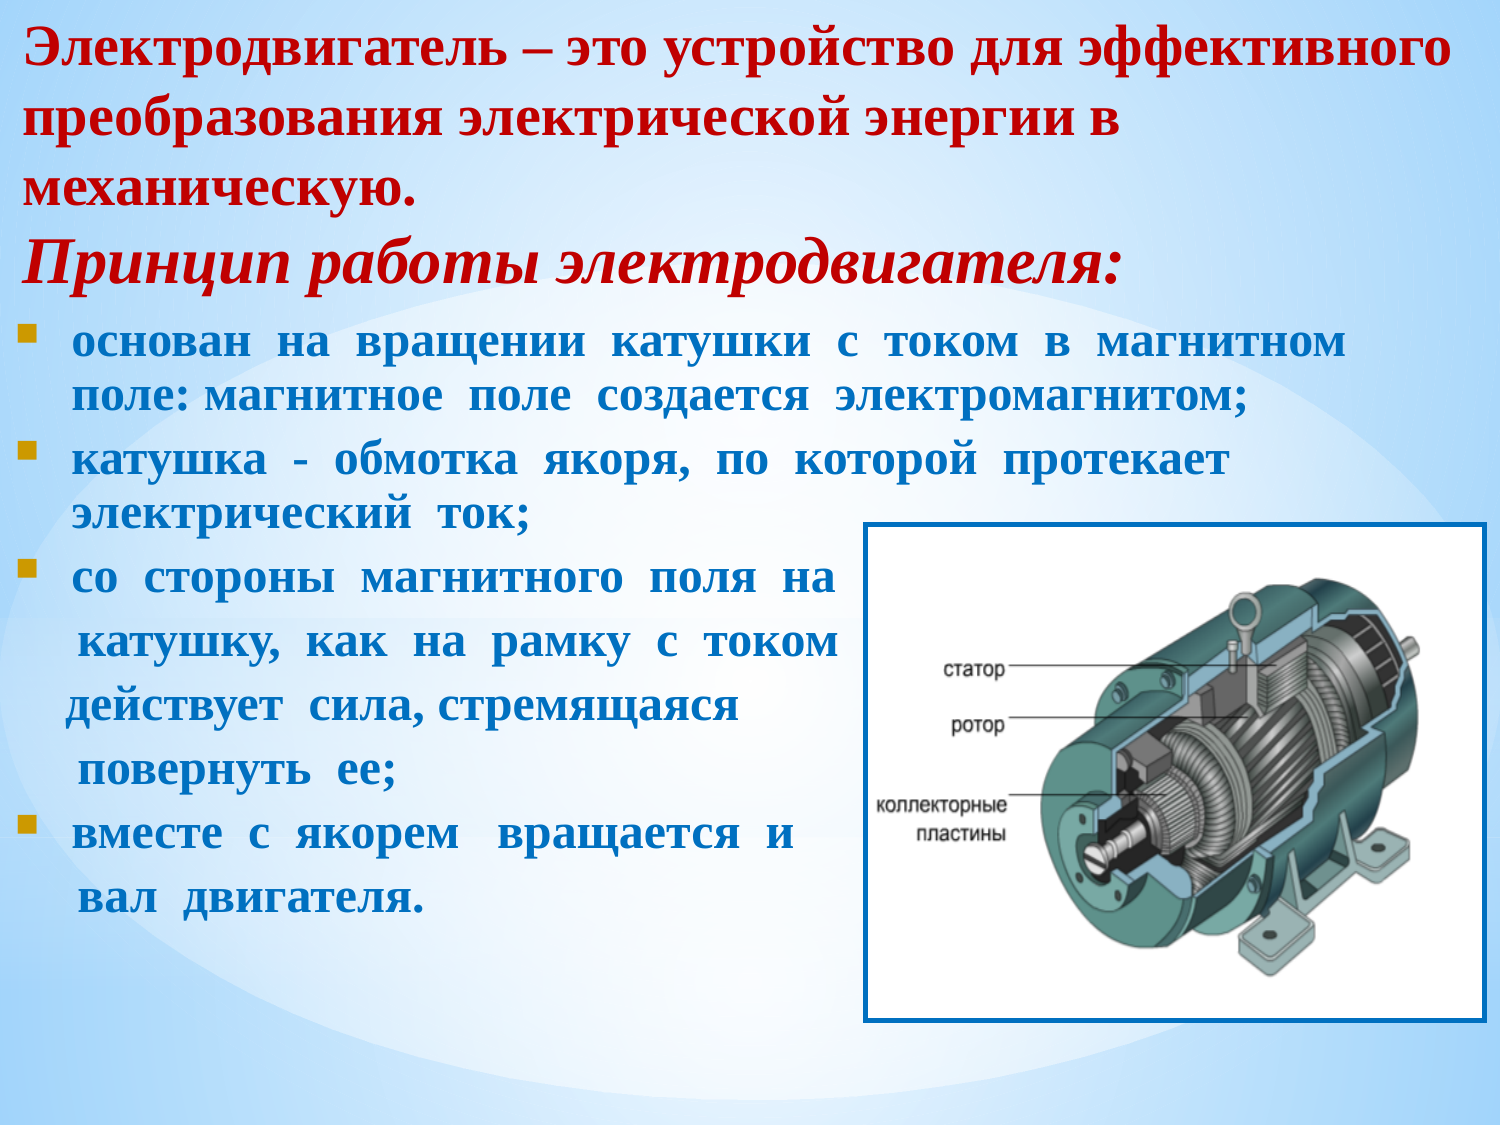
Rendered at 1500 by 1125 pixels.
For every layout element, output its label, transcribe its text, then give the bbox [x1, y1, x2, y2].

list Электродвигатель – это устройство для эффективного преобразования электрической энергии в механическую. Принцип работы электродвигателя: основан на вращении катушки с током в магнитном поле: магнитное поле создается электромагнитом; катушка - обмотка якоря, по которой протекает электрический ток; со стороны магнитного поля на катушку, как на рамку с током действует сила, стремящаяся повернуть ее; вместе с якорем вращается и вал двигателя. [0, 0, 1500, 1125]
picture [867, 526, 1483, 1019]
